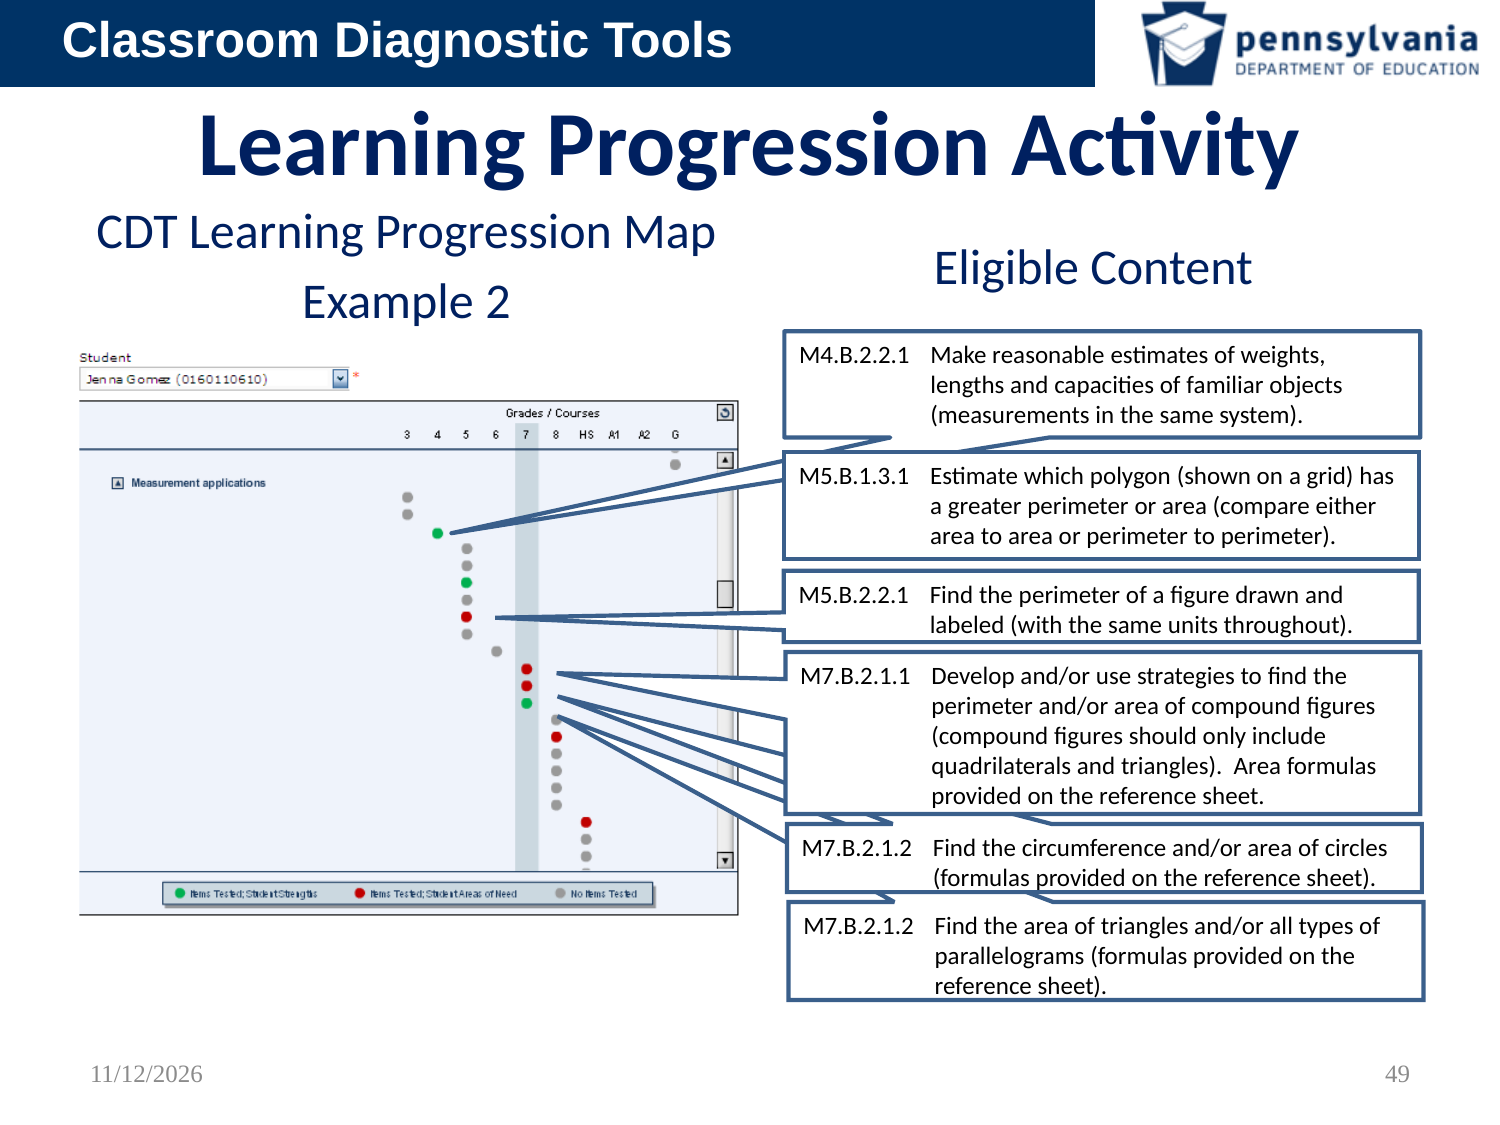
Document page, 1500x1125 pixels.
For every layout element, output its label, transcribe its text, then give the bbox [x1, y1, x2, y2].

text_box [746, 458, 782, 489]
slide_number 49 [1074, 1042, 1425, 1103]
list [77, 350, 741, 918]
text_box M7.B.2.1.2 Find the circumference and/or area of circles (formulas provided on the reference sheet). [784, 817, 1424, 895]
picture [1134, 0, 1485, 90]
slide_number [75, 1042, 425, 1103]
text_box M7.B.2.1.2 Find the area of triangles and/or all types of parallelograms (formulas provided on the reference sheet). [746, 784, 844, 844]
list Eligible Content [761, 232, 1426, 303]
text_box M4.B.2.2.1 Make reasonable estimates of weights, lengths and capacities of familiar objects (measurements in the same system). [782, 329, 1423, 450]
list M5.B.1.3.1 Estimate which polygon (shown on a grid) has a greater perimeter or area (compare either area to area or perimeter to perimeter). [782, 450, 1421, 561]
list CDT Learning Progression Map Example 2 [74, 187, 738, 337]
text_box M7.B.2.1.2 Find the area of triangles and/or all types of parallelograms (formulas provided on the reference sheet). [786, 895, 1426, 1003]
text_box M5.B.2.2.1 Find the perimeter of a figure drawn and labeled (with the same units throughout). [746, 568, 1421, 645]
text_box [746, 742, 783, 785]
text_box M7.B.2.1.1 Develop and/or use strategies to find the perimeter and/or area of compound figures (compound figures should only include quadrilaterals and triangles). Area formulas provided on the reference sheet. [746, 649, 1423, 817]
title Learning Progression Activity [74, 44, 1426, 233]
